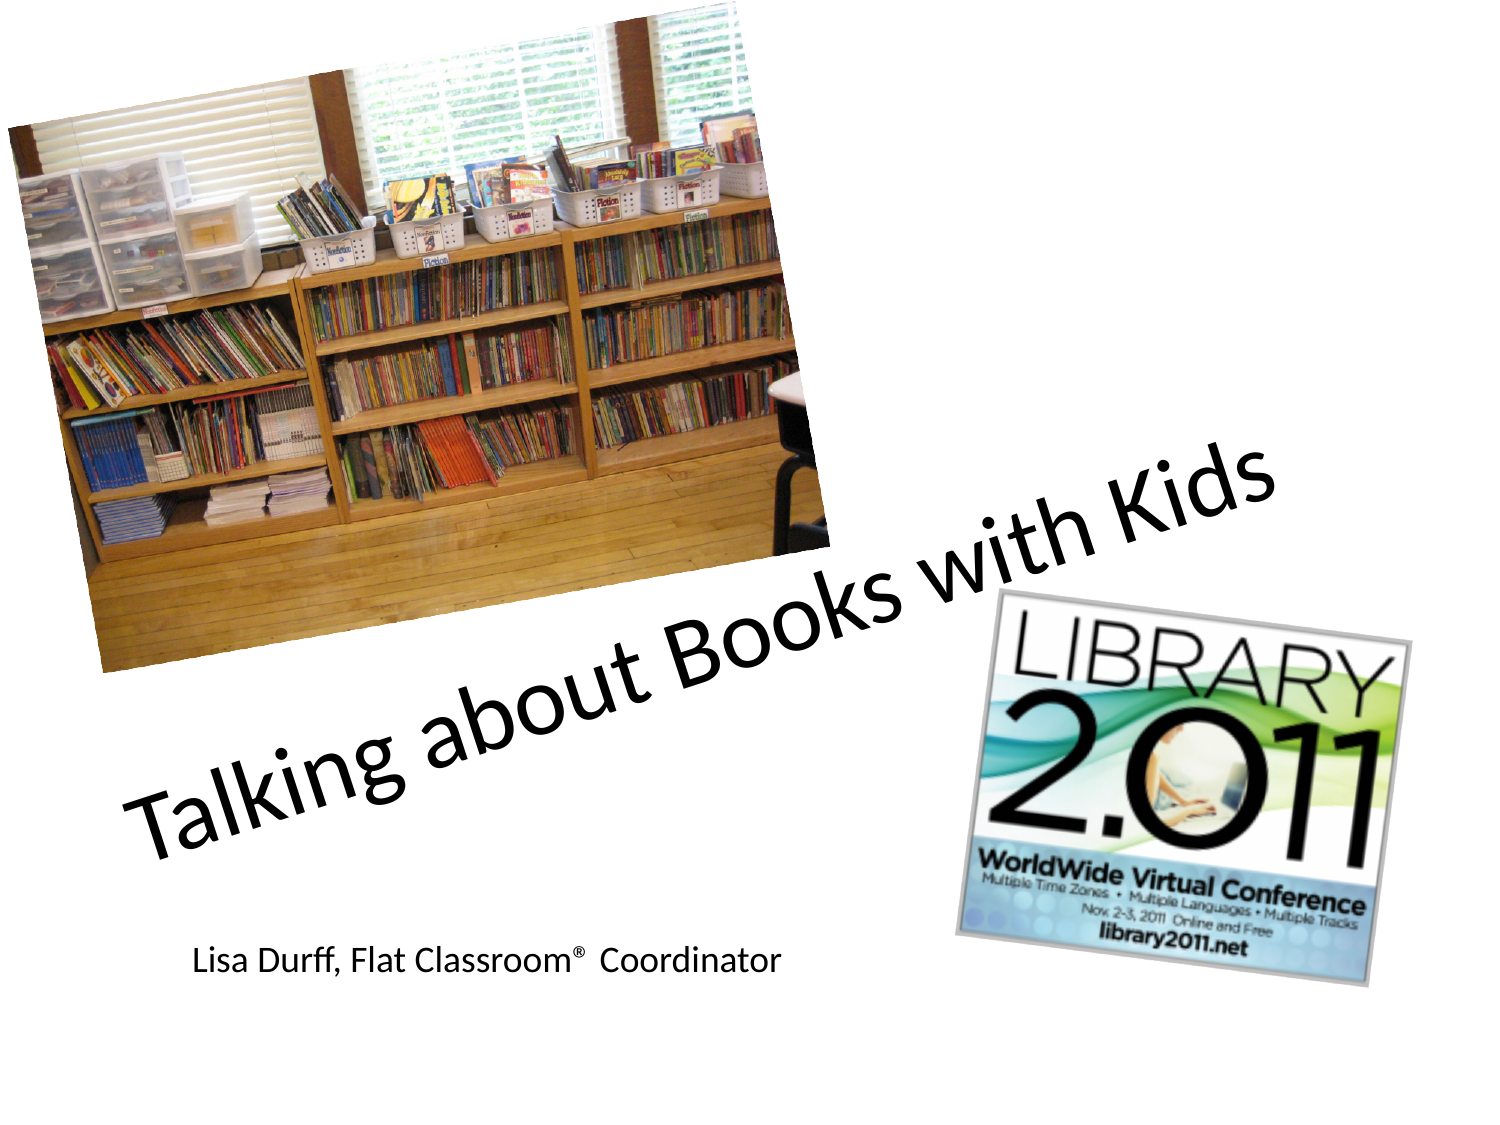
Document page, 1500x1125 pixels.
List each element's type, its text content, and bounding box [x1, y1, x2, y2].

text_box Lisa Durff, Flat Classroom® Coordinator [74, 927, 900, 988]
picture [956, 596, 1412, 987]
text_box Talking about Books with Kids [93, 368, 1358, 897]
picture [9, 1, 827, 673]
